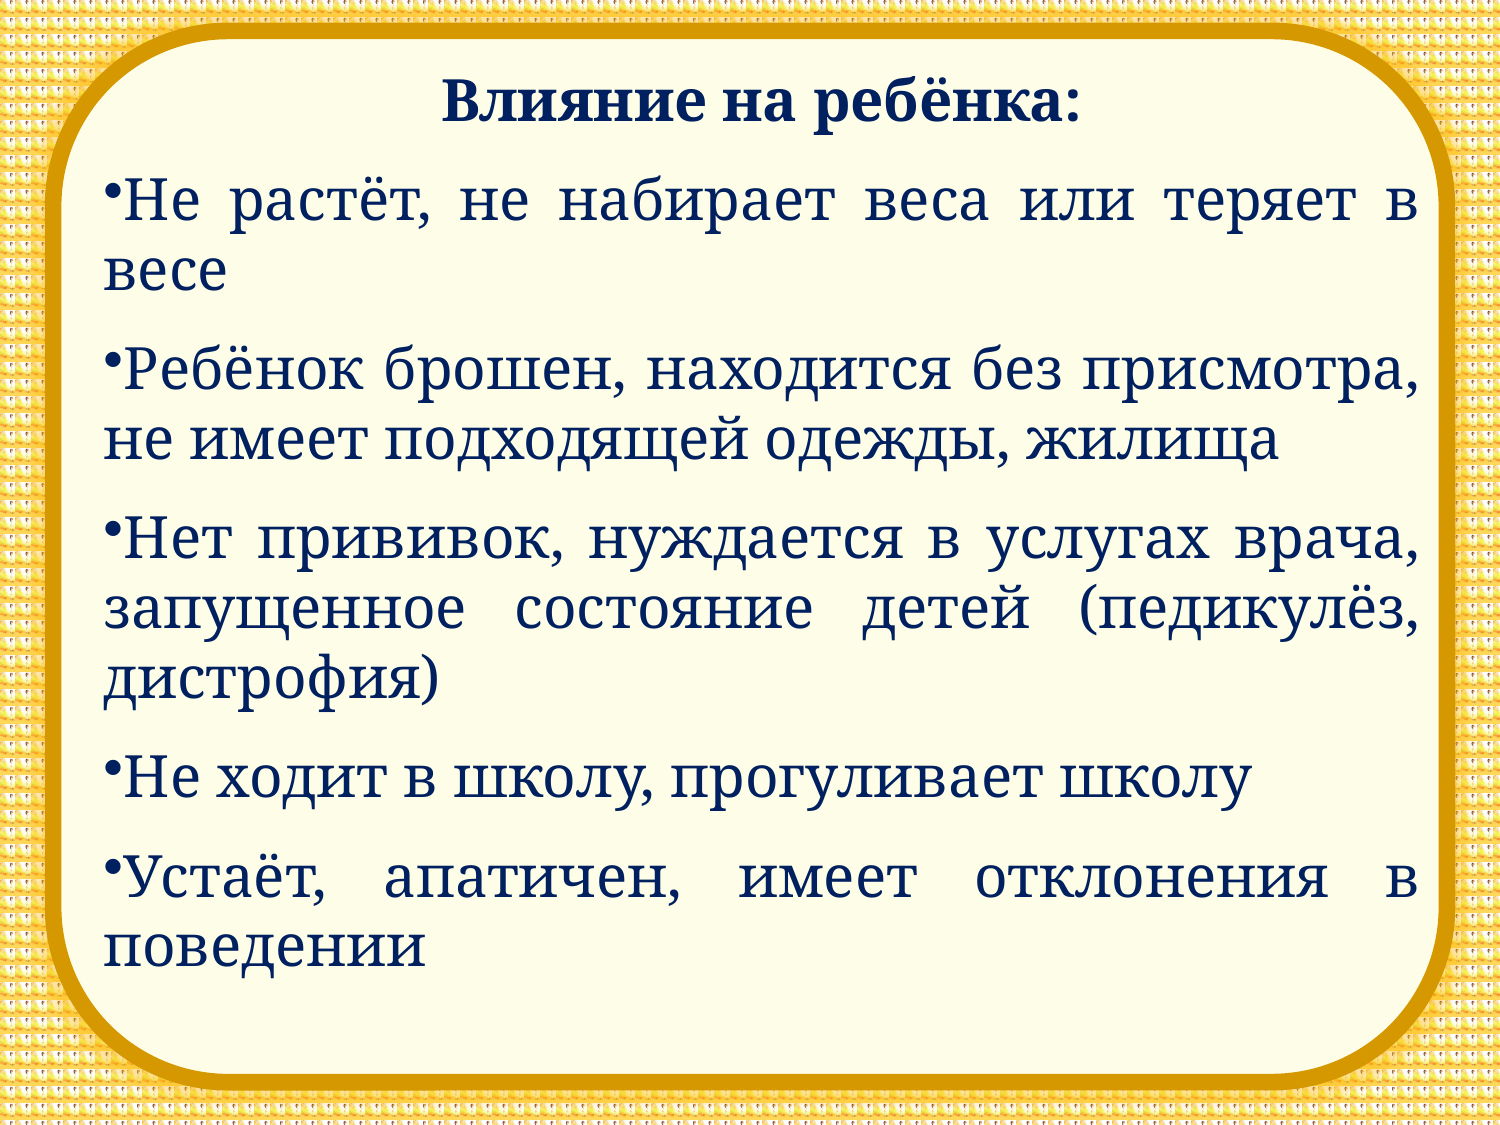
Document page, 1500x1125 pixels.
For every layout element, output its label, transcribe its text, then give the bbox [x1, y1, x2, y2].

picture [0, 0, 1500, 1125]
text_box Влияние на ребёнка: Не растёт, не набирает веса или теряет в весе Ребёнок брошен, находится без присмотра, не имеет подходящей одежды, жилища Нет прививок, нуждается в услугах врача, запущенное состояние детей (педикулёз, дистрофия) Не ходит в школу, прогуливает школу Устаёт, апатичен, имеет отклонения в поведении [88, 55, 1436, 986]
